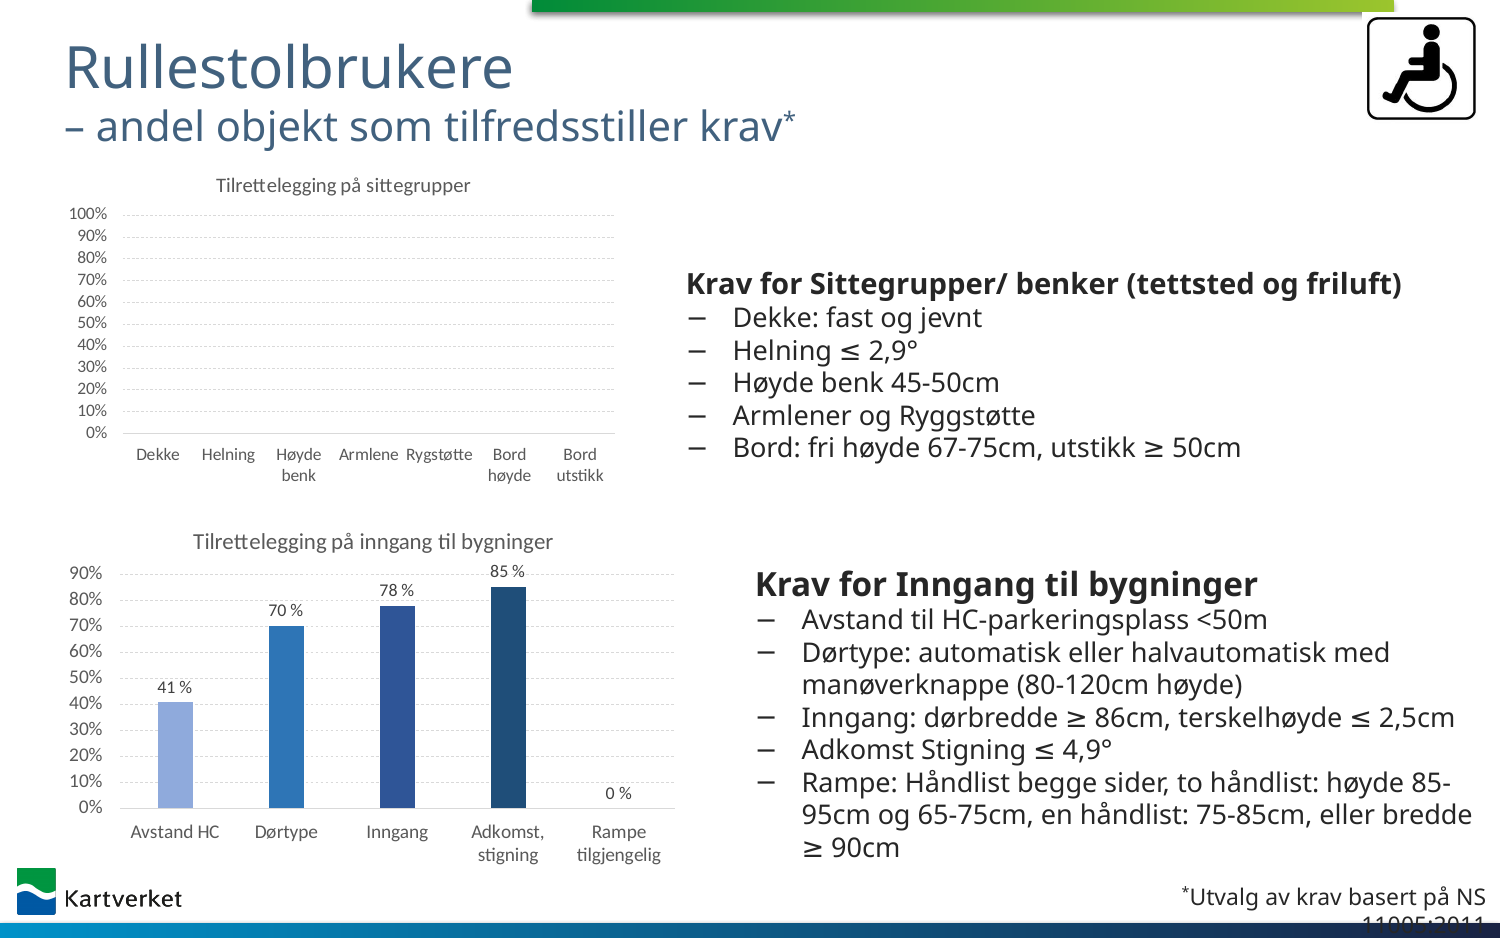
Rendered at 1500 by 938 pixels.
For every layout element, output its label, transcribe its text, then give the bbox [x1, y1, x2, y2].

text_box Krav for Sittegrupper/ benker (tettsted og friluft) Dekke: fast og jevnt Helning ≤ 2,9° Høyde benk 45-50cm Armlener og Ryggstøtte Bord: fri høyde 67-75cm, utstikk ≥ 50cm [670, 258, 1418, 471]
picture [1362, 12, 1481, 126]
text_box *Utvalg av krav basert på NS 11005:2011 [1068, 873, 1500, 938]
picture [62, 166, 625, 492]
text_box Krav for Inngang til bygninger Avstand til HC-parkeringsplass <50m Dørtype: automatisk eller halvautomatisk med manøverknappe (80-120cm høyde) Inngang: dørbredde ≥ 86cm, terskelhøyde ≤ 2,5cm Adkomst Stigning ≤ 4,9° Rampe: Håndlist begge sider, to håndlist: høyde 85-95cm og 65-75cm, en håndlist: 75-85cm, eller bredde ≥ 90cm [740, 555, 1491, 870]
text_box Rullestolbrukere – andel objekt som tilfredsstiller krav* [49, 25, 1431, 158]
picture [62, 520, 685, 874]
